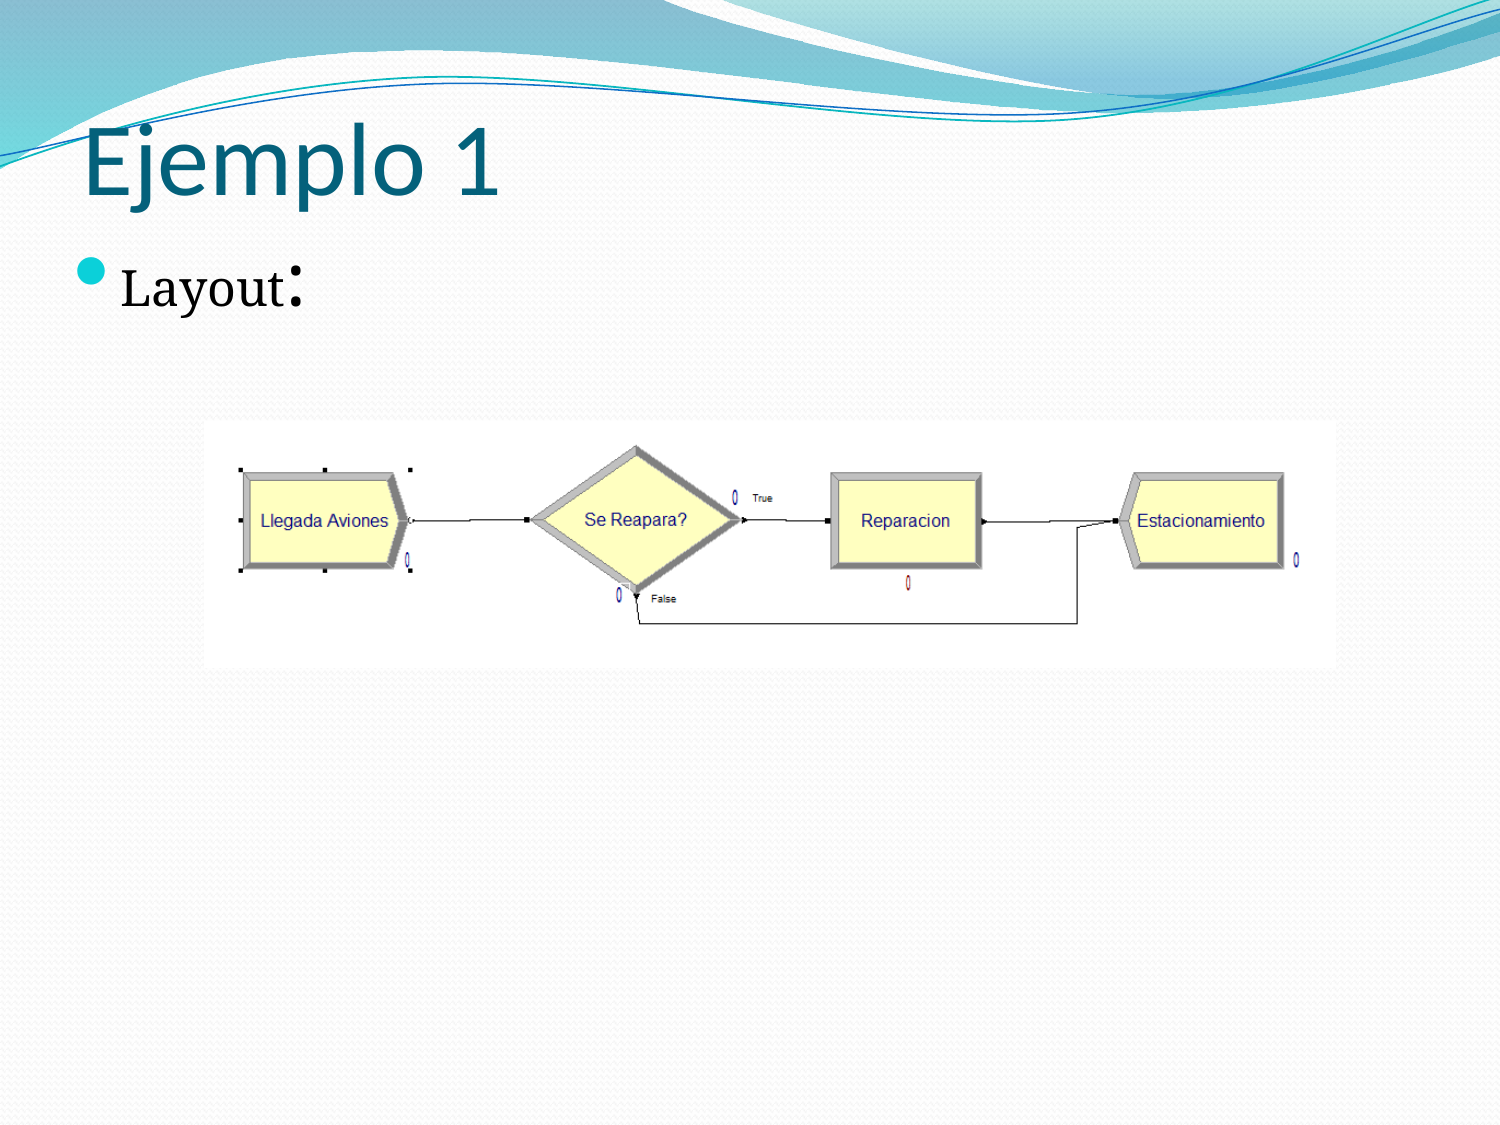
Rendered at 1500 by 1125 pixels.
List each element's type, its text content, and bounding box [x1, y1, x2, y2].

text_box Layout: [58, 234, 1409, 955]
picture [203, 421, 1337, 669]
title Ejemplo 1 [82, 82, 1232, 216]
